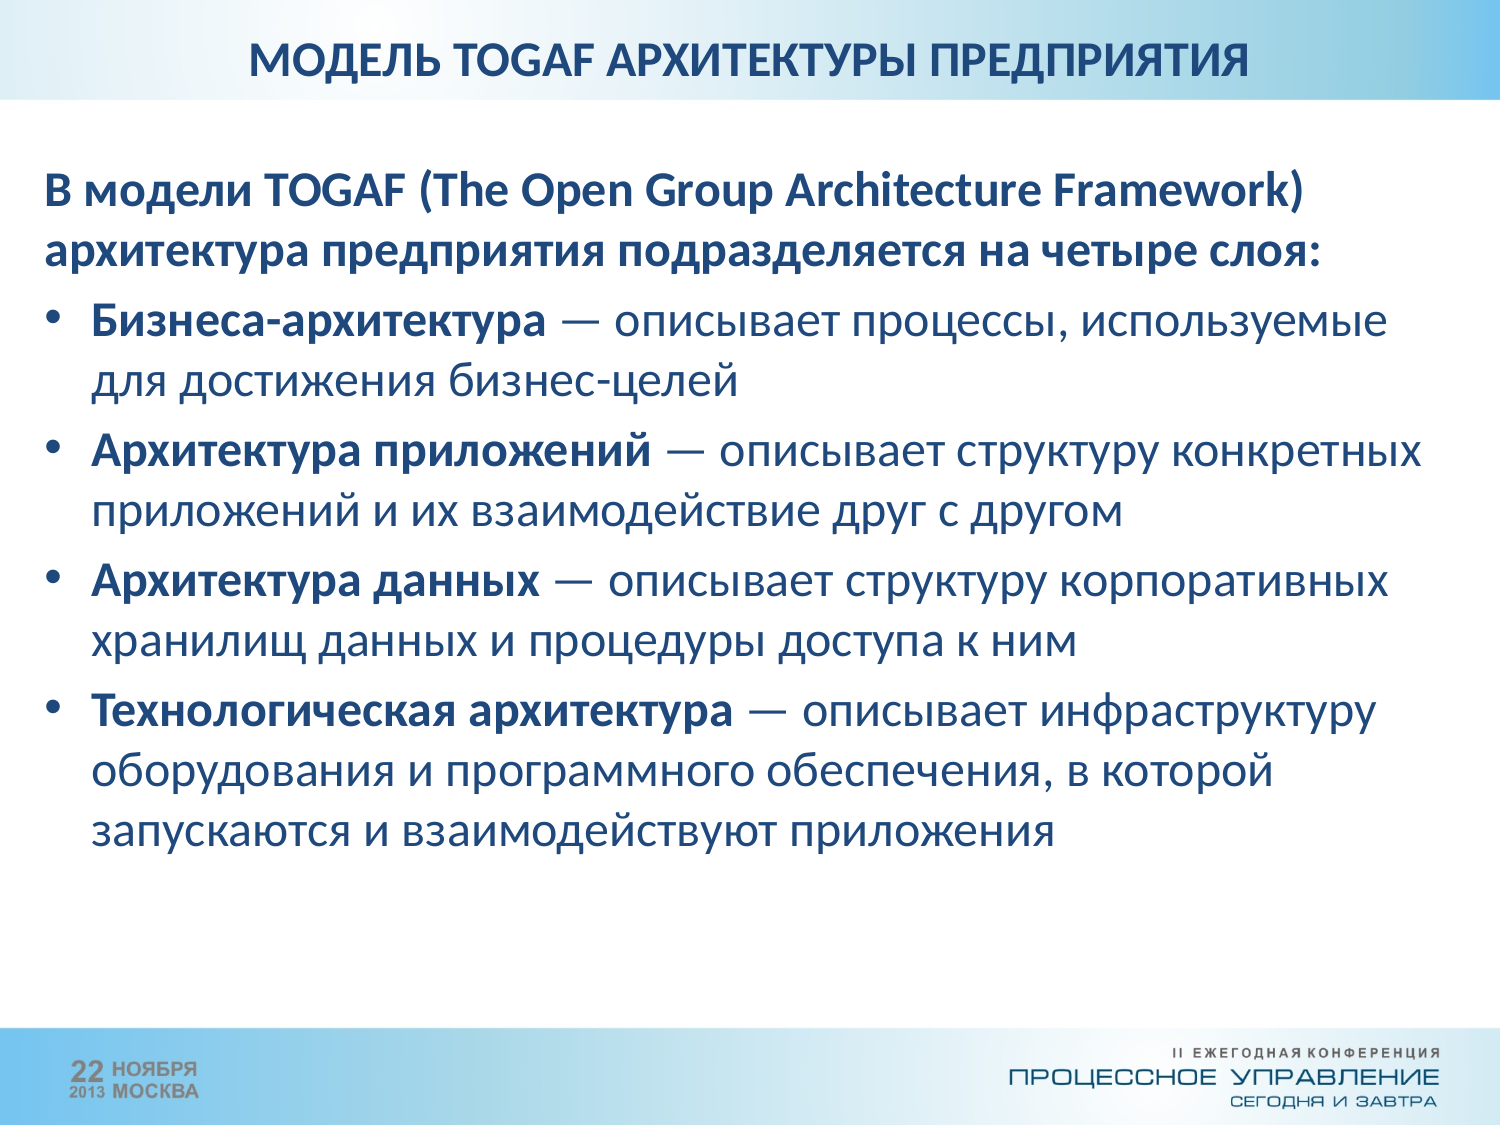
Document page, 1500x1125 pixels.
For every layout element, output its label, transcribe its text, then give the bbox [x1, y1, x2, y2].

list В модели TOGAF (The Open Group Architecture Framework) архитектура предприятия подразделяется на четыре слоя: Бизнеса-архитектура — описывает процессы, используемые для достижения бизнес-целей Архитектура приложений — описывает структуру конкретных приложений и их взаимодействие друг с другом Архитектура данных — описывает структуру корпоративных хранилищ данных и процедуры доступа к ним Технологическая архитектура — описывает инфраструктуру оборудования и программного обеспечения, в которой запускаются и взаимодействуют приложения [29, 148, 1471, 1000]
picture [0, 0, 1500, 1125]
list МОДЕЛЬ TOGAF АРХИТЕКТУРЫ ПРЕДПРИЯТИЯ [29, 19, 1471, 110]
